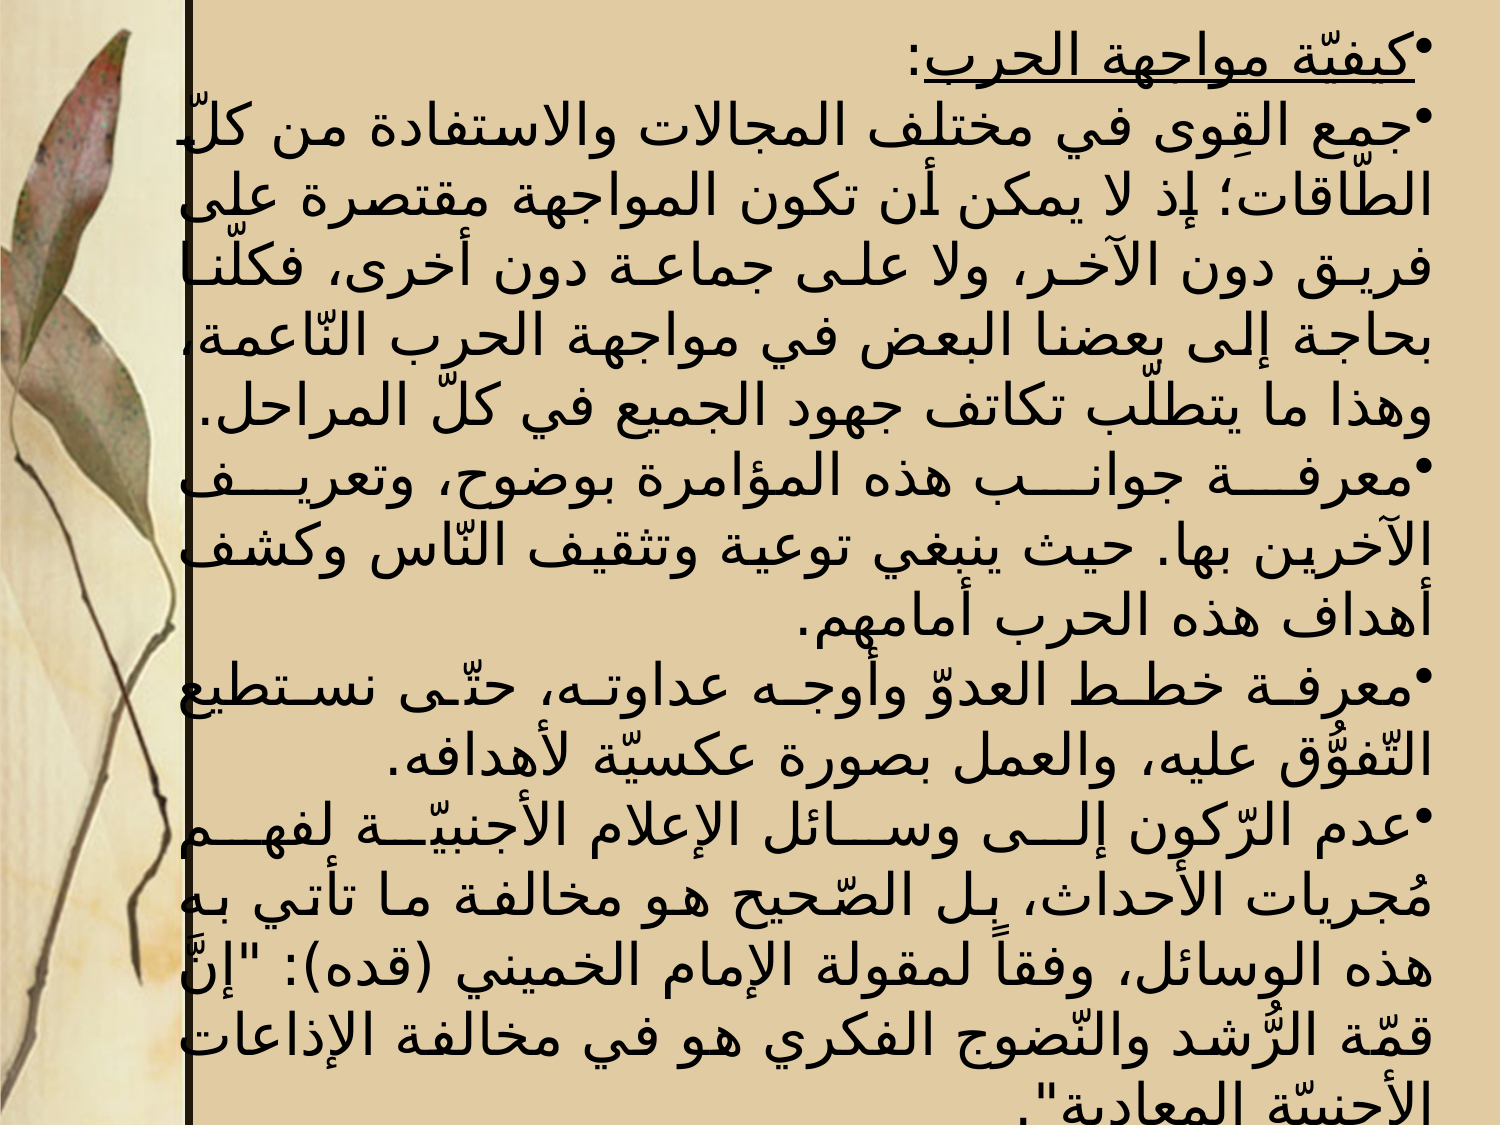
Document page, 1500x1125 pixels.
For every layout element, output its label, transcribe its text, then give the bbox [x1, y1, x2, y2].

picture [0, 0, 185, 1125]
text_box كيفيّة مواجهة الحرب: جمع القِوى في مختلف المجالات والاستفادة من كلّ الطّاقات؛ إذ لا يمكن أن تكون المواجهة مقتصرة على فريق دون الآخر، ولا على جماعة دون أخرى، فكلّنا بحاجة إلى بعضنا البعض في مواجهة الحرب النّاعمة، وهذا ما يتطلّب تكاتف جهود الجميع في كلّ المراحل. معرفة جوانب هذه المؤامرة بوضوح، وتعريف الآخرين بها. حيث ينبغي توعية وتثقيف النّاس وكشف أهداف هذه الحرب أمامهم. معرفة خطط العدوّ وأوجه عداوته، حتّى نستطيع التّفوُّق عليه، والعمل بصورة عكسيّة لأهدافه. عدم الرّكون إلى وسائل الإعلام الأجنبيّة لفهم مُجريات الأحداث، بل الصّحيح هو مخالفة ما تأتي به هذه الوسائل، وفقاً لمقولة الإمام الخميني (قده): "إنَّ قمّة الرُّشد والنّضوج الفكري هو في مخالفة الإذاعات الأجنبيّة المعادية". [162, 10, 1450, 1125]
